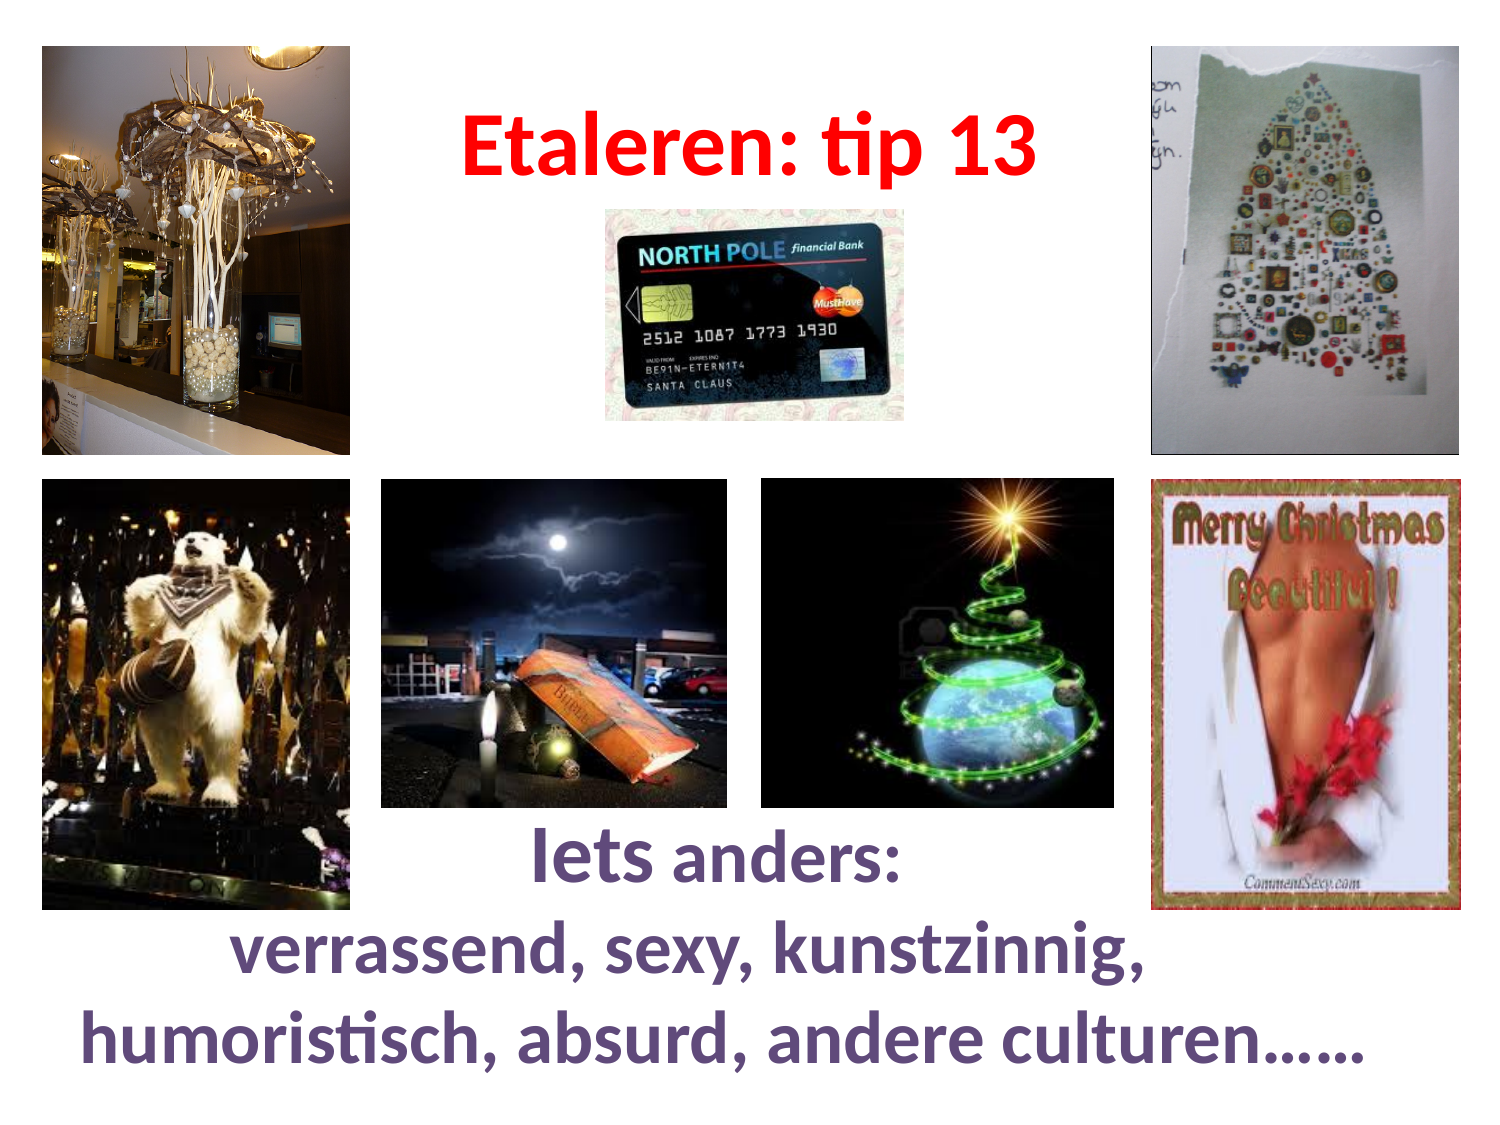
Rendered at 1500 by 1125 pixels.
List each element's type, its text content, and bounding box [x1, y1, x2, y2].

picture [761, 478, 1114, 808]
picture [42, 479, 350, 910]
picture [605, 209, 905, 421]
picture [1151, 479, 1462, 910]
title Etaleren: tip 13 [351, 45, 1150, 233]
picture [1151, 46, 1459, 456]
picture [42, 46, 350, 456]
picture [380, 479, 727, 808]
text_box Iets anders: verrassend, sexy, kunstzinnig, humoristisch, absurd, andere culturen…… [64, 791, 1388, 1087]
